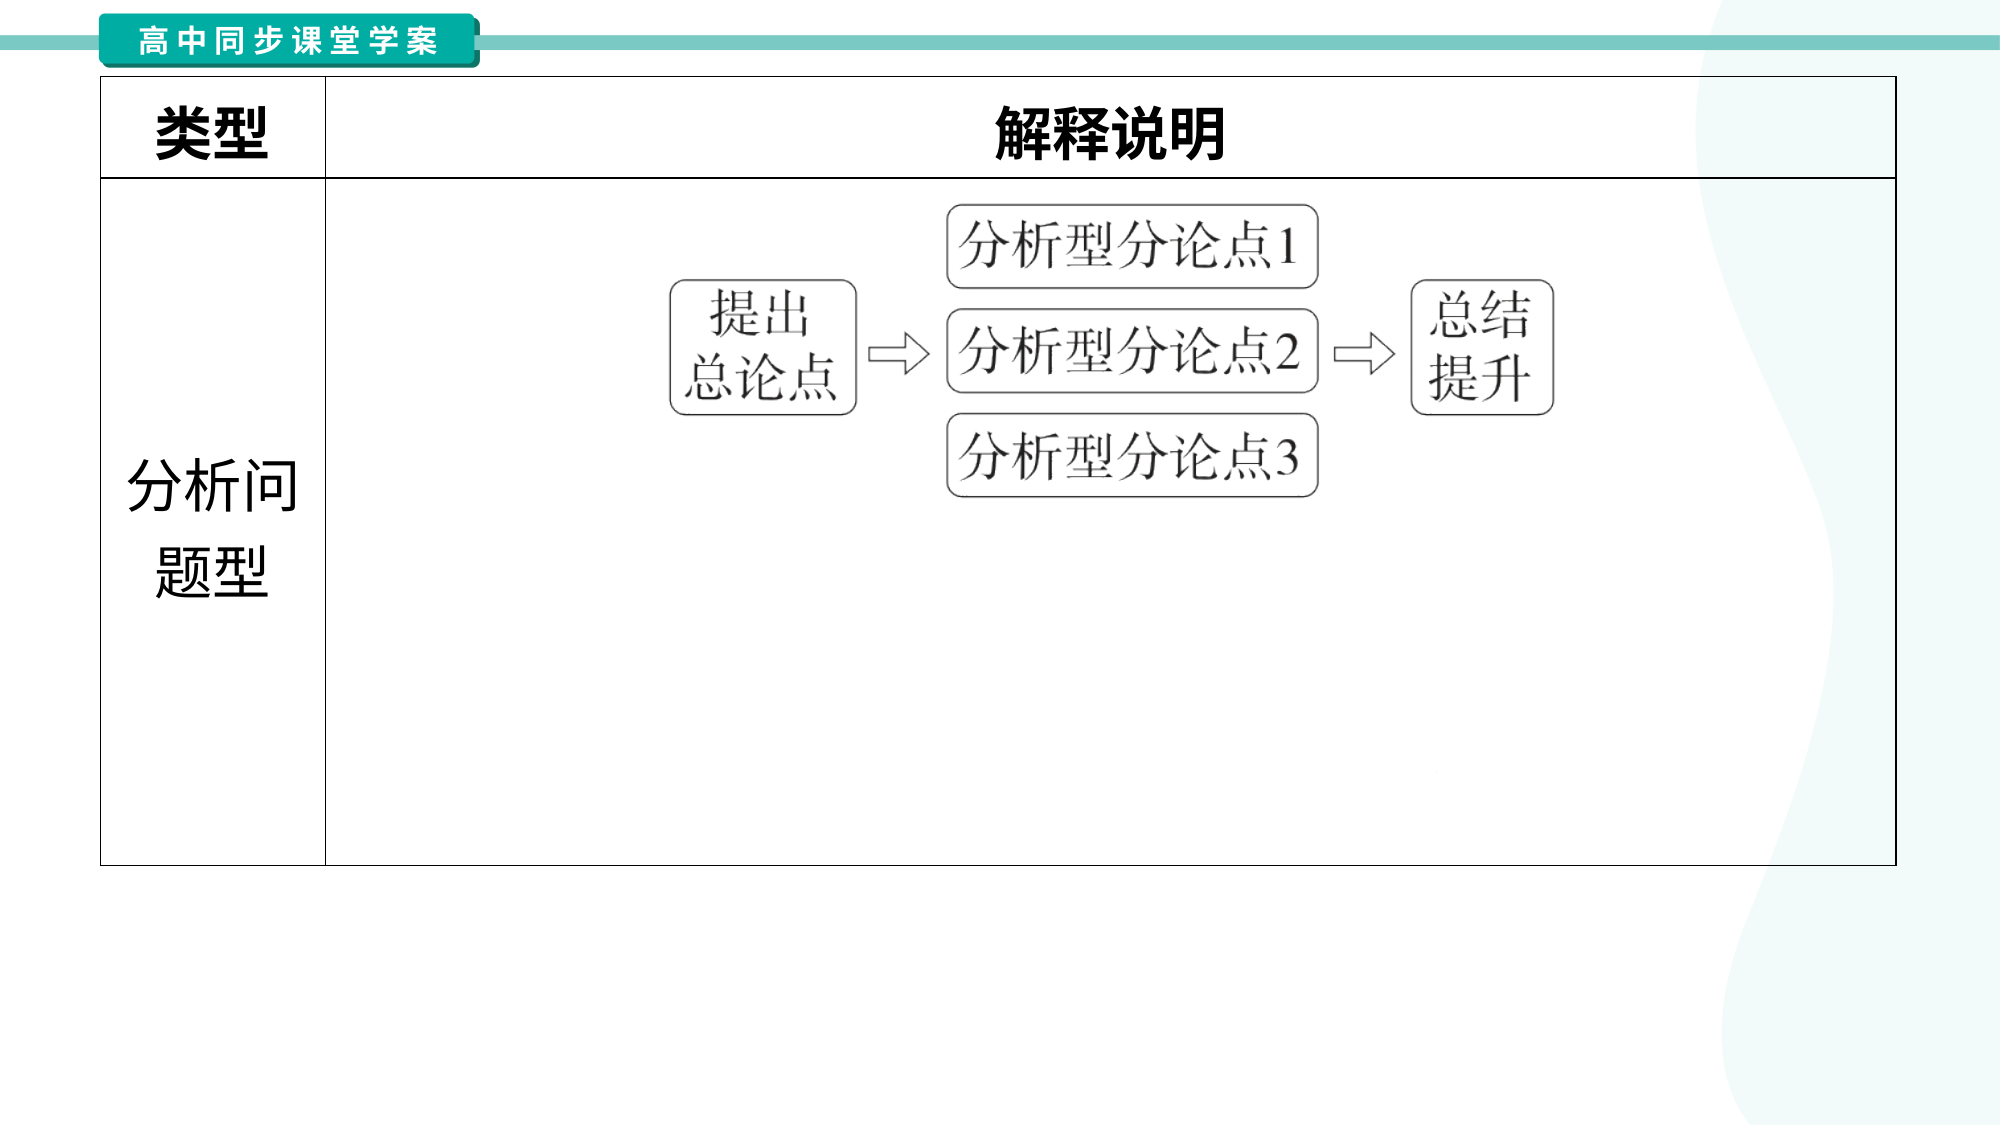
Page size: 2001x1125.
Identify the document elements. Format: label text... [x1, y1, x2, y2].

picture [0, 0, 2000, 1125]
table_header 类型 [101, 77, 325, 177]
table_cell 分析问 题型 [101, 179, 325, 865]
table_cell __________________________________________________________________________________________________ [326, 179, 1895, 865]
table_header 解释说明 [326, 77, 1895, 177]
